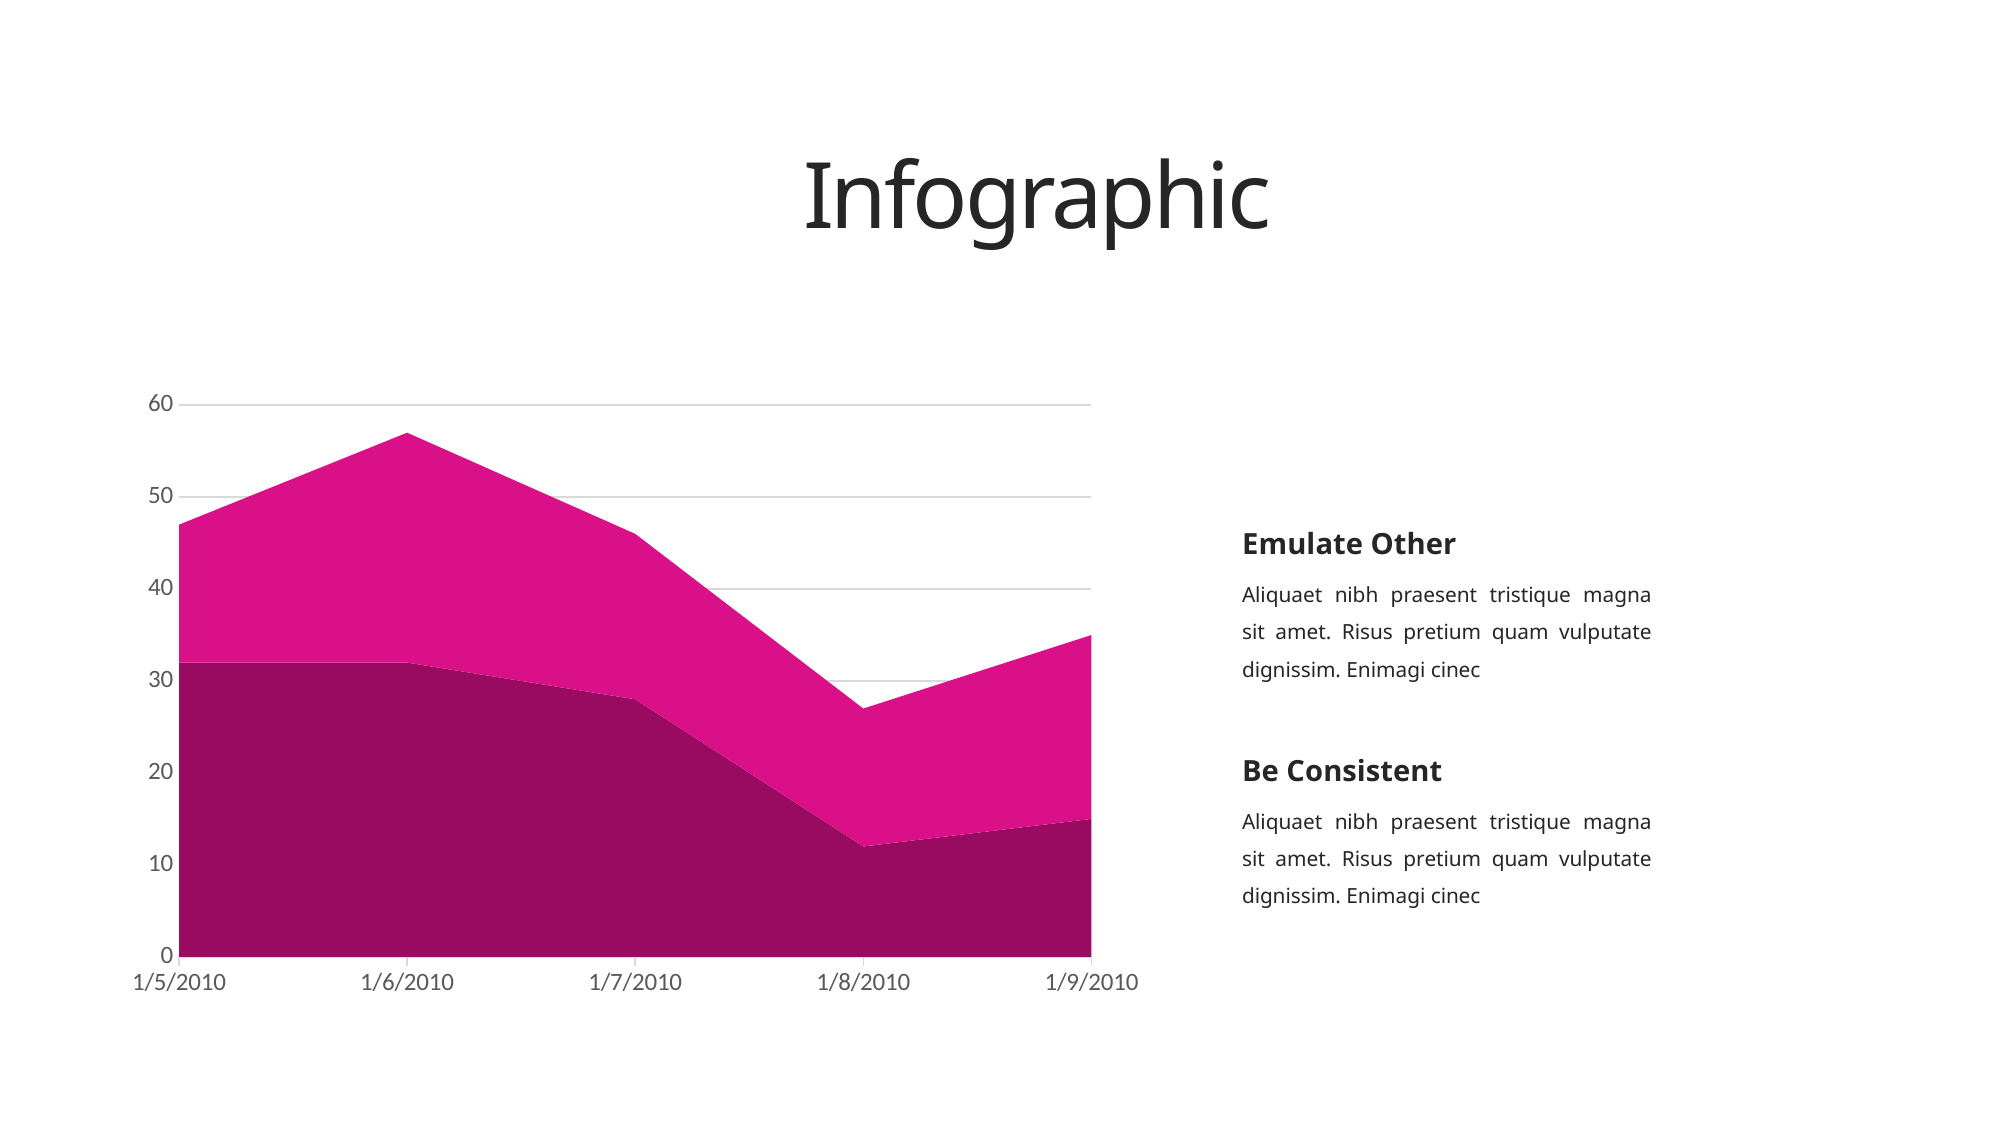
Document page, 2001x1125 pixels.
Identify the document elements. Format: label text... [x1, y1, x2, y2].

text_box Be Consistent [1227, 726, 1667, 795]
text_box Emulate Other [1227, 500, 1667, 568]
text_box Infographic [185, 111, 1815, 274]
text_box Aliquaet nibh praesent tristique magna sit amet. Risus pretium quam vulputate dignissim. Enimagi cinec [1227, 795, 1667, 916]
text_box Aliquaet nibh praesent tristique magna sit amet. Risus pretium quam vulputate dignissim. Enimagi cinec [1227, 568, 1667, 689]
chart [111, 379, 1160, 1010]
